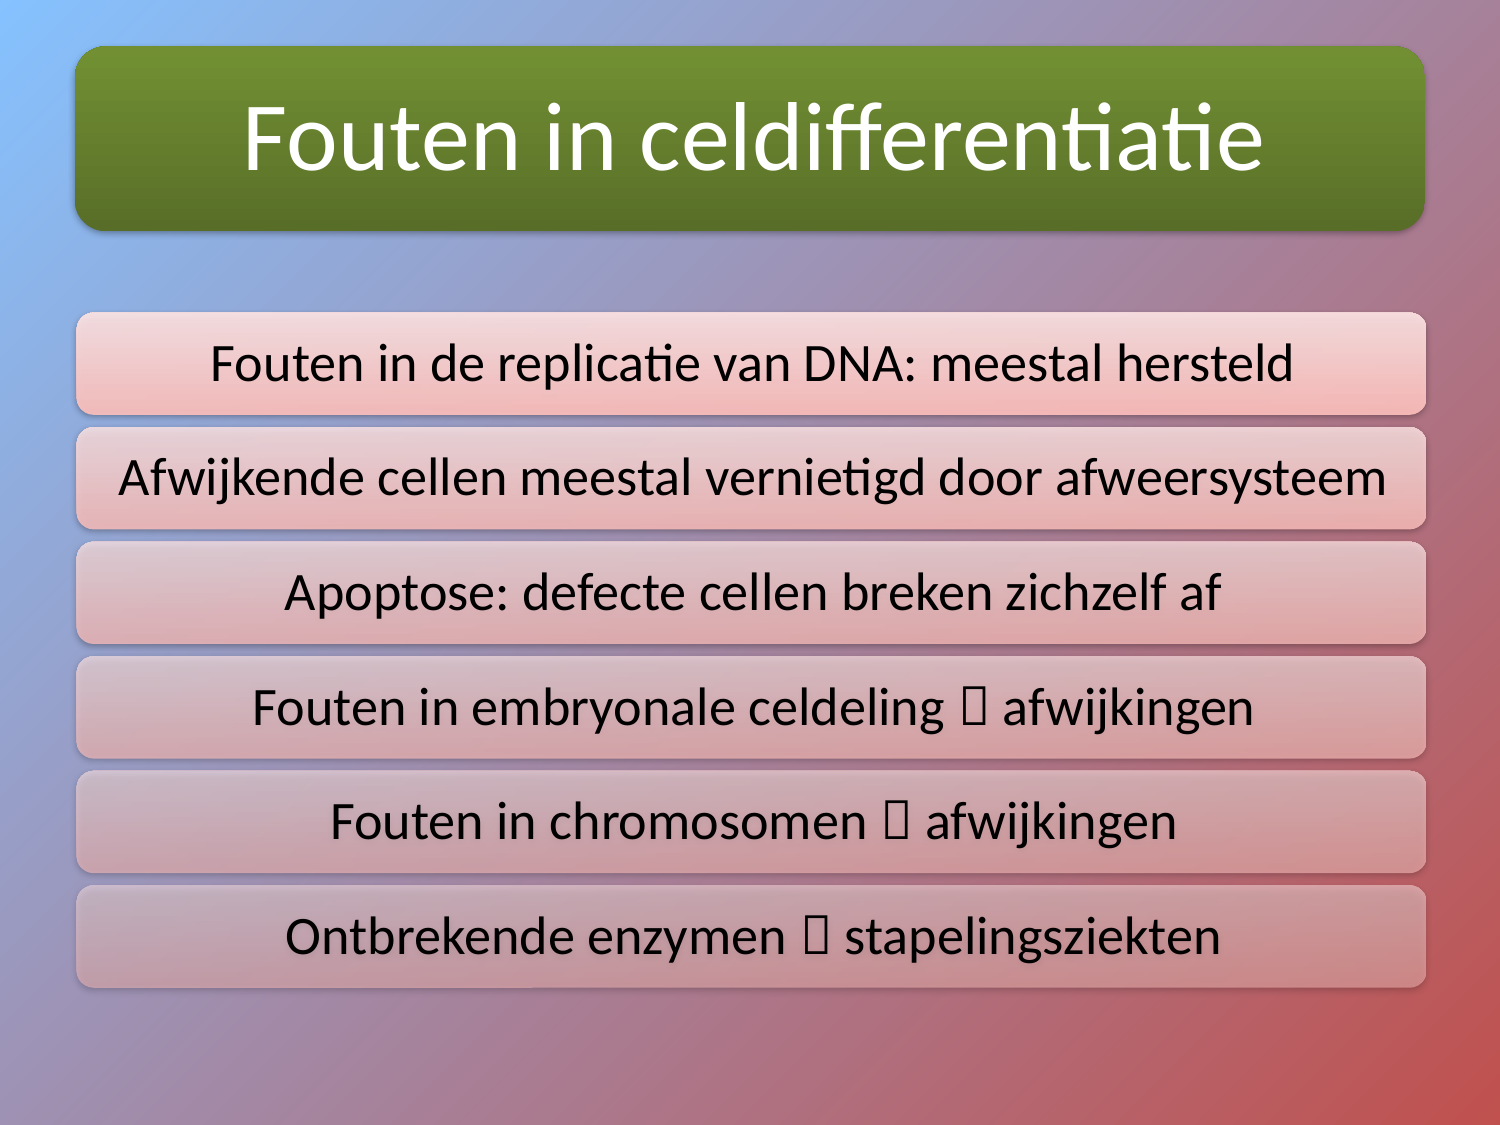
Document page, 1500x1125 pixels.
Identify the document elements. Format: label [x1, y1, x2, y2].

list [76, 278, 1427, 1022]
text_box [74, 44, 1426, 233]
